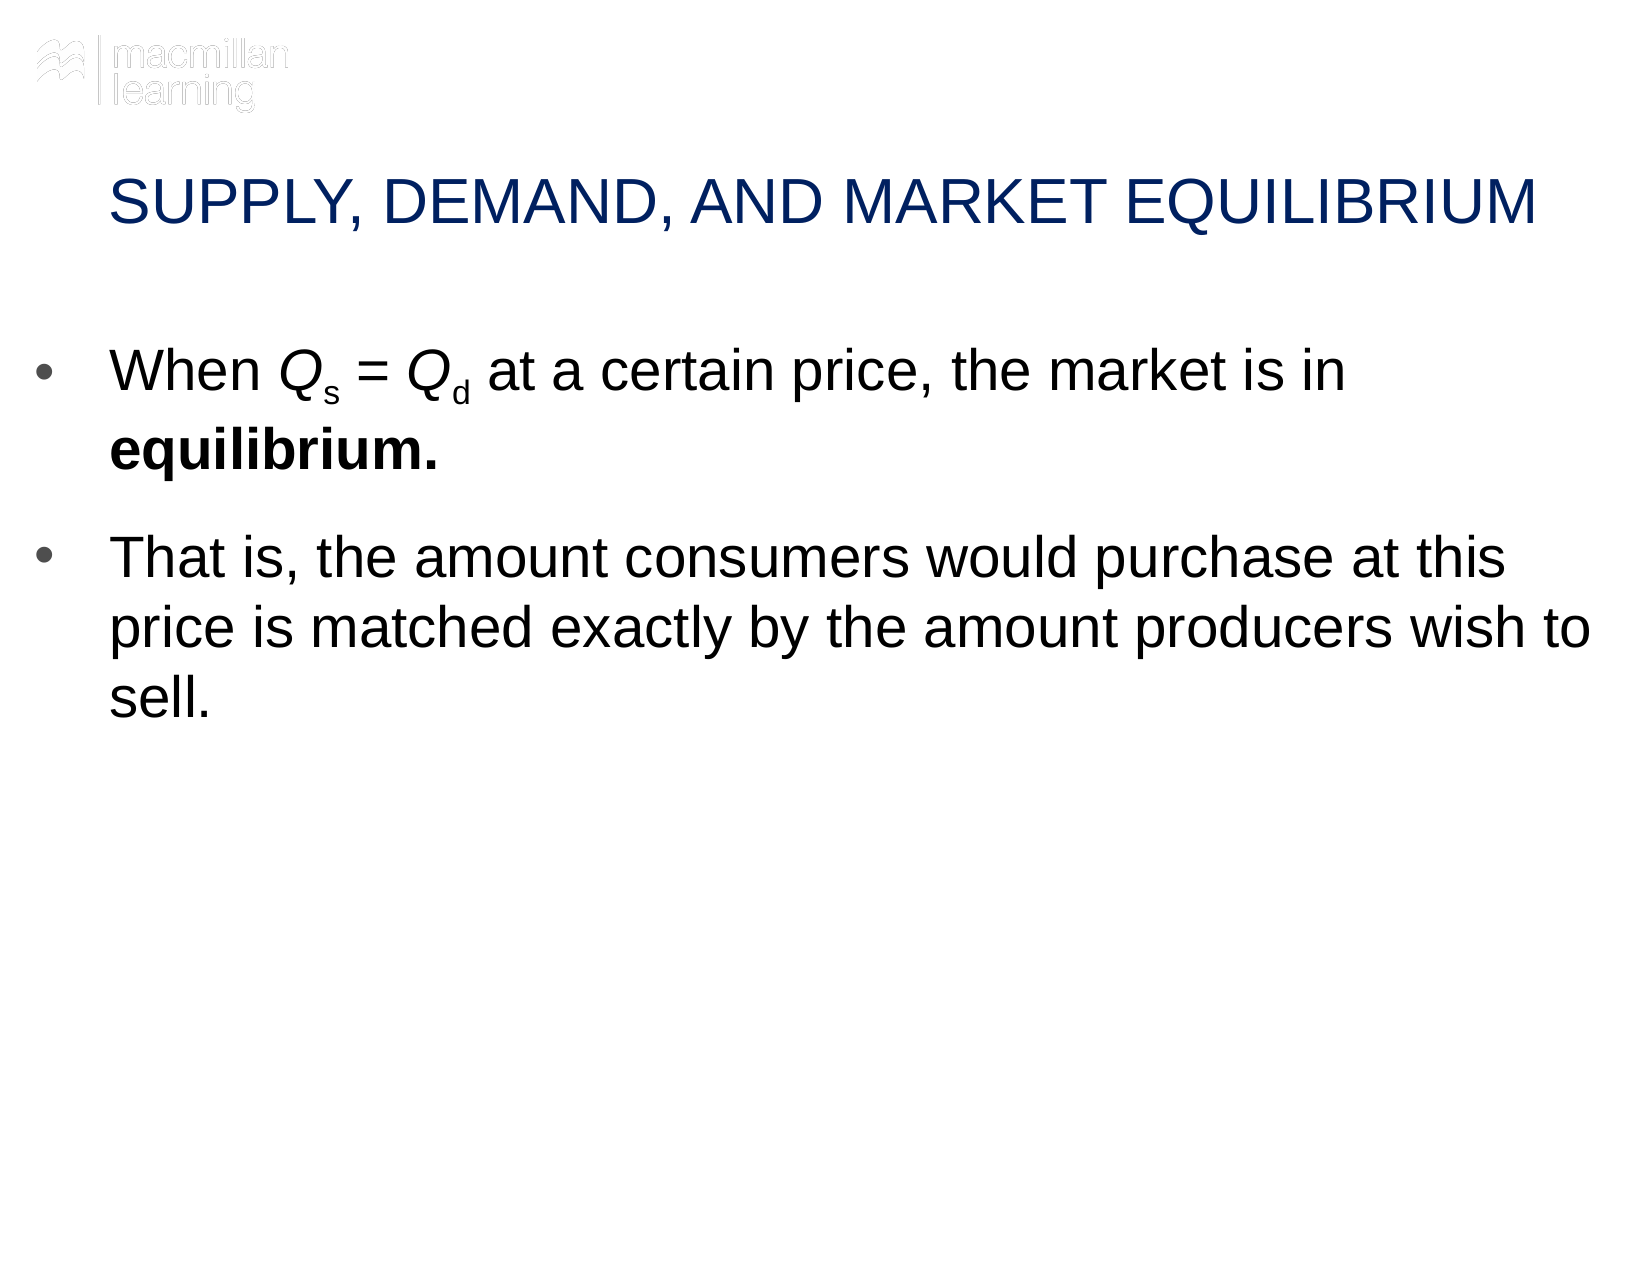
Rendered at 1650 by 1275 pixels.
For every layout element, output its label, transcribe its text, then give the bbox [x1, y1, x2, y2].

list When Qs = Qd at a certain price, the market is in equilibrium. That is, the amount consumers would purchase at this price is matched exactly by the amount producers wish to sell. [19, 317, 1628, 900]
picture [37, 35, 288, 113]
title SUPPLY, DEMAND, AND MARKET EQUILIBRIUM [3, 116, 1644, 279]
